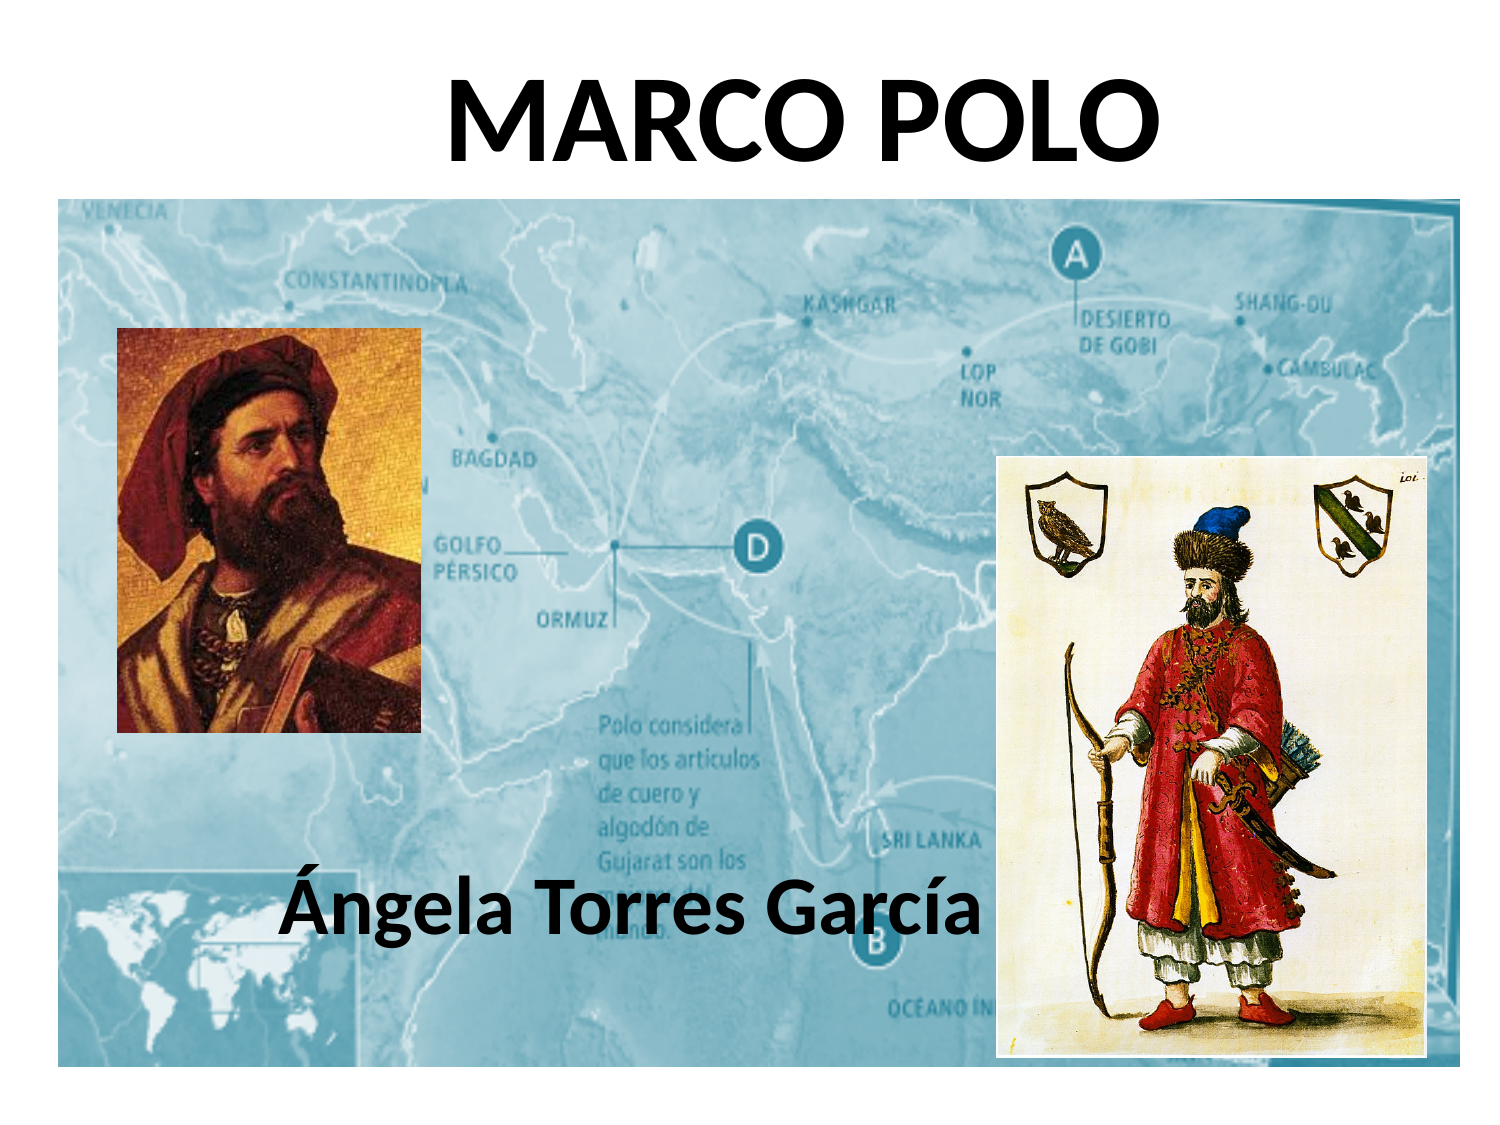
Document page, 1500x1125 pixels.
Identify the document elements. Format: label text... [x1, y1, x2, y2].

title MARCO POLO [234, 0, 1372, 197]
picture [58, 198, 1460, 1067]
